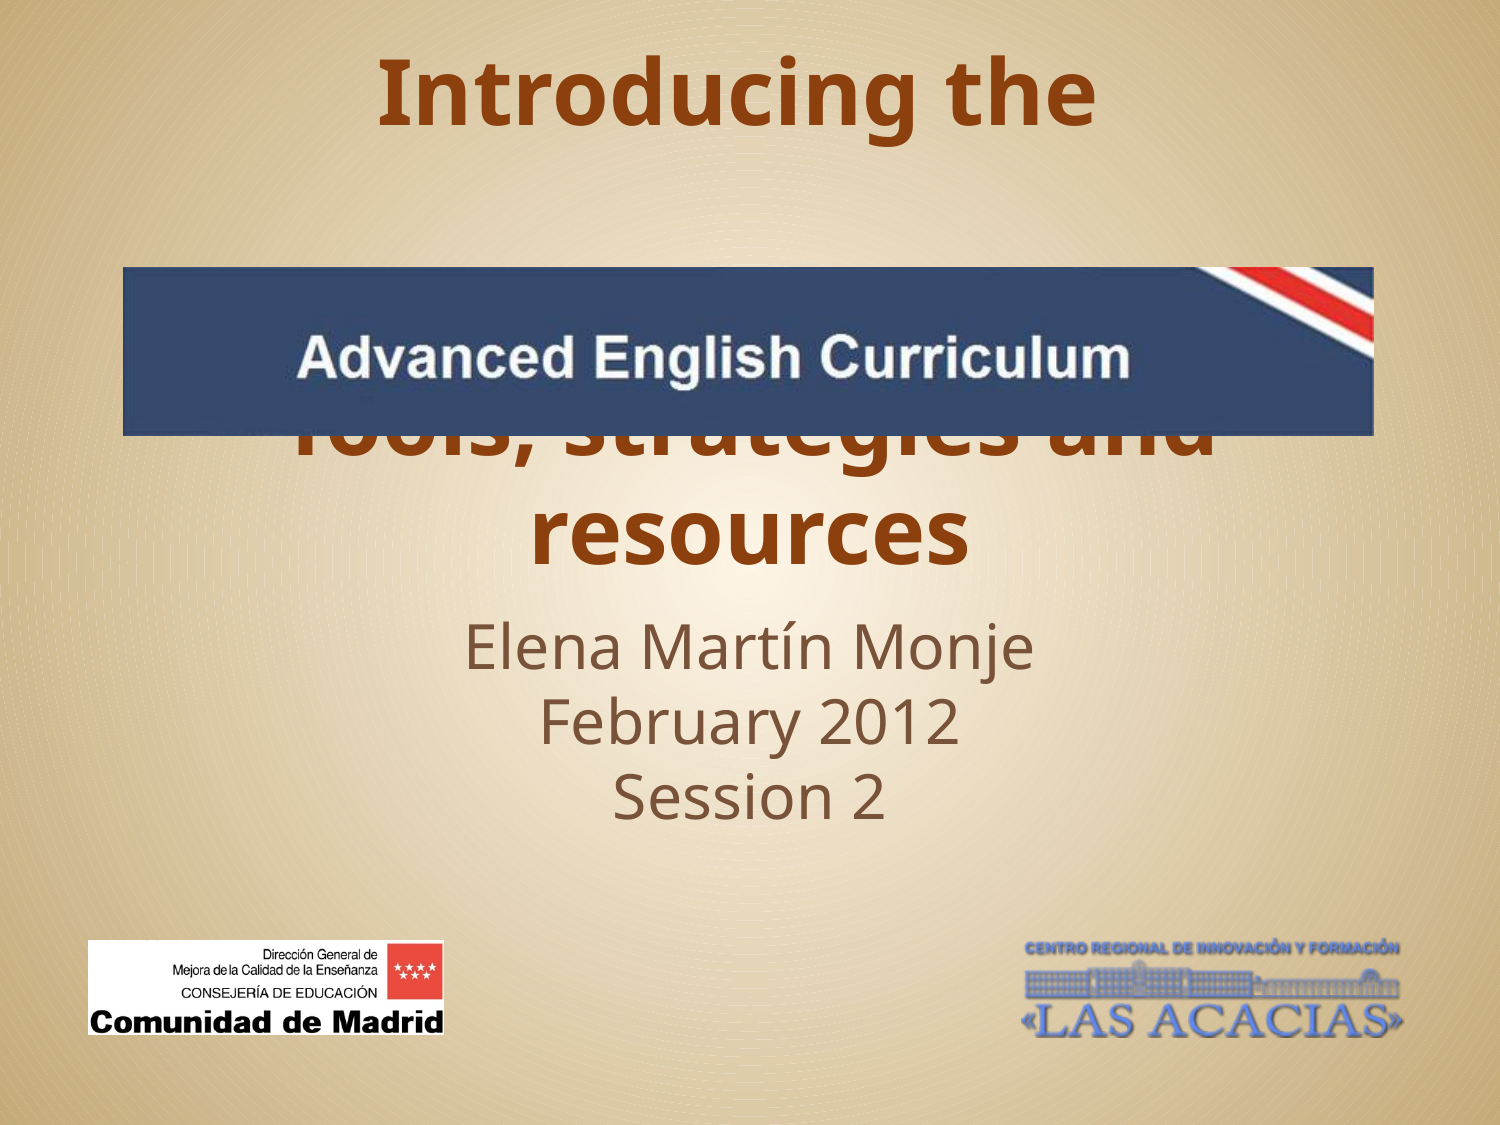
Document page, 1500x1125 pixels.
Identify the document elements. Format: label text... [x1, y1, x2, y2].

picture [88, 940, 444, 1035]
picture [1021, 928, 1405, 1039]
title Introducing the Tools, strategies and resources [112, 162, 1388, 591]
picture [123, 267, 1375, 436]
subtitle Elena Martín Monje February 2012 Session 2 [225, 600, 1275, 923]
